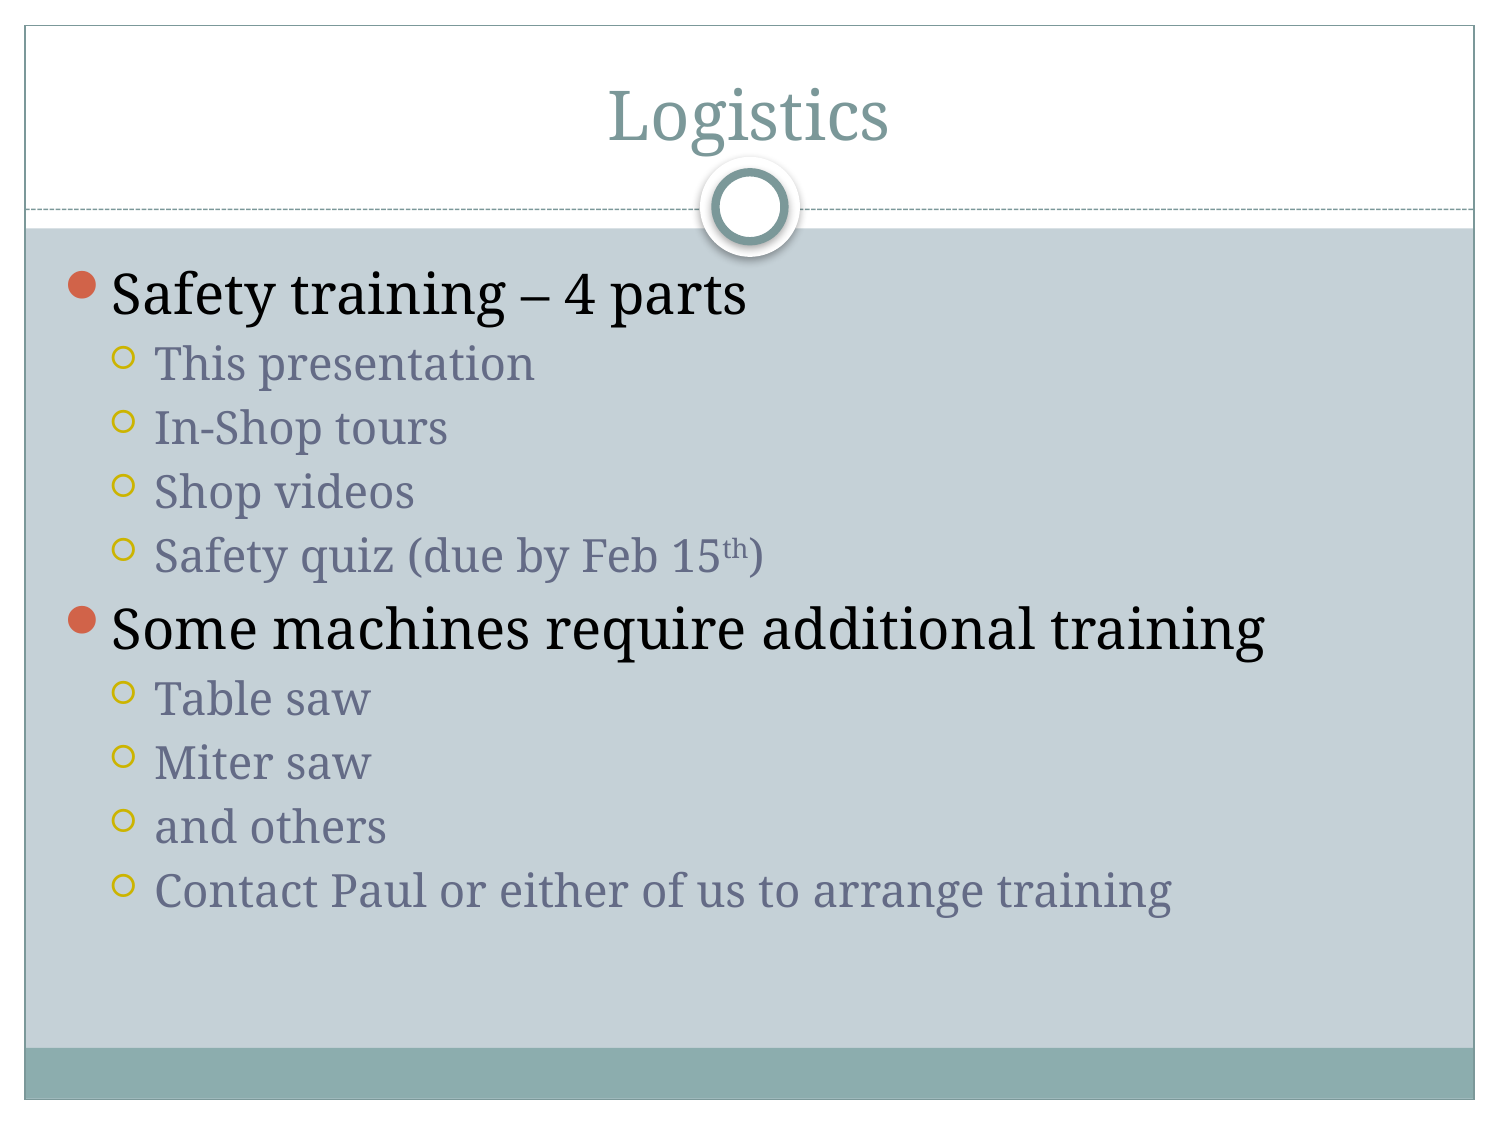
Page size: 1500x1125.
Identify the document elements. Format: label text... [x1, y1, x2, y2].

list Safety training – 4 parts This presentation In-Shop tours Shop videos Safety quiz (due by Feb 15th) Some machines require additional training Table saw Miter saw and others Contact Paul or either of us to arrange training [49, 250, 1445, 1001]
title Logistics [49, 37, 1450, 162]
